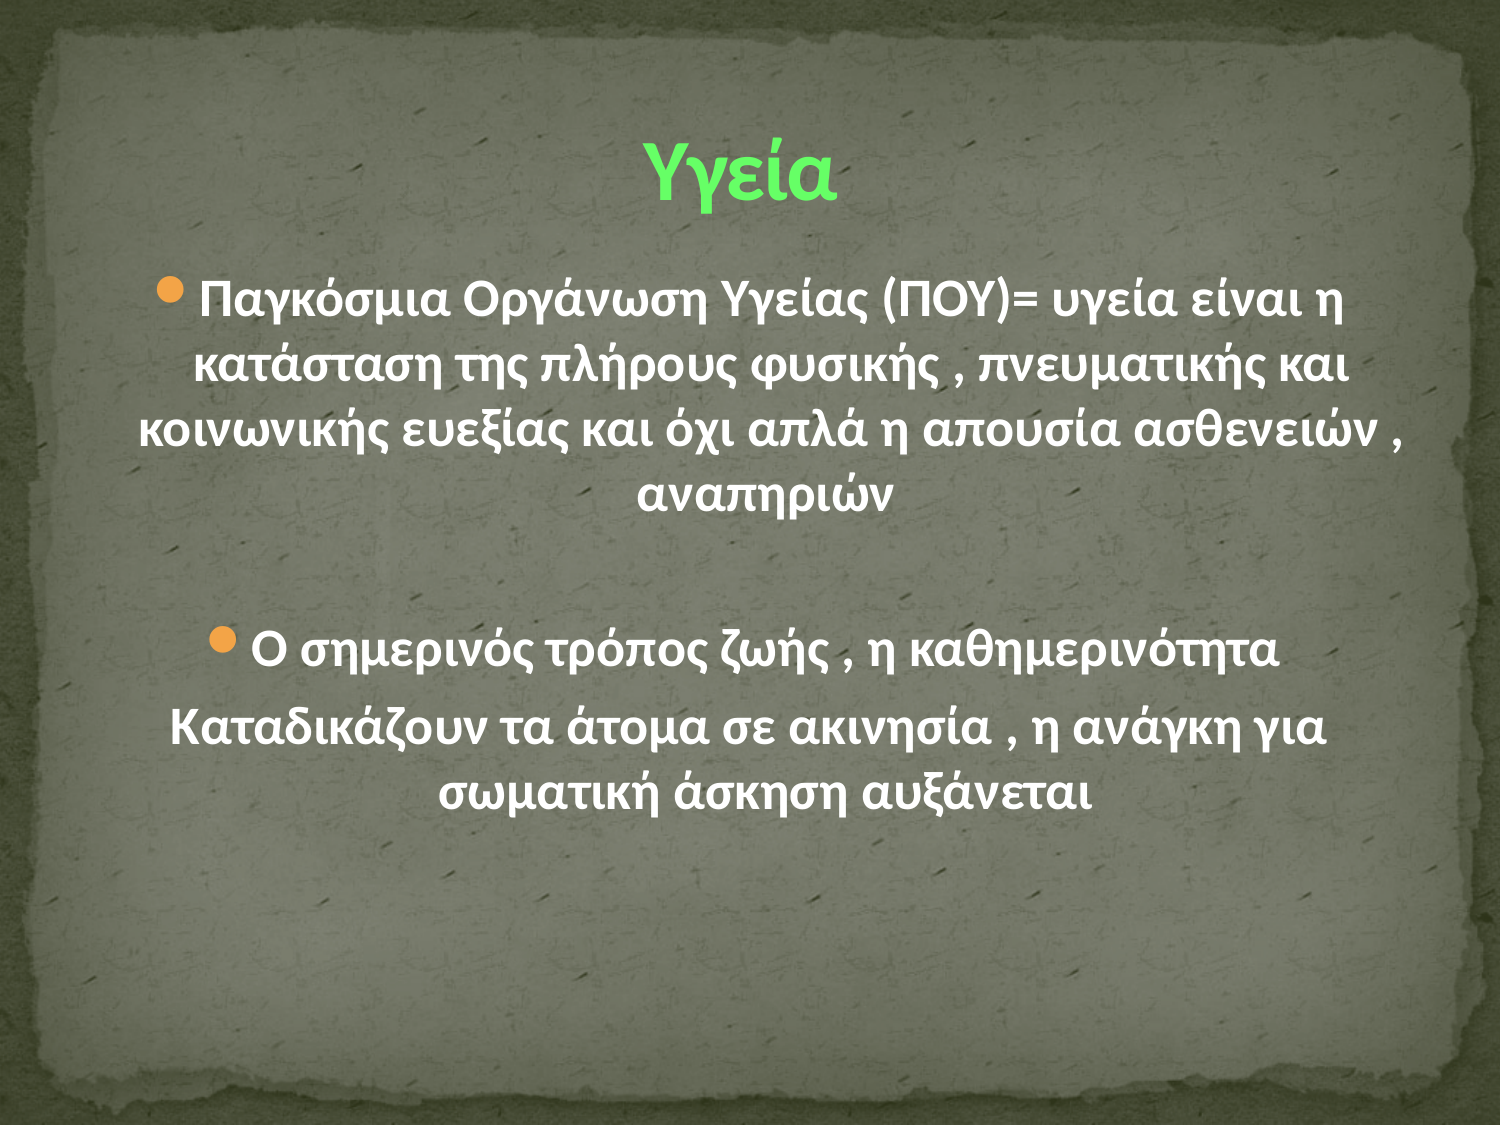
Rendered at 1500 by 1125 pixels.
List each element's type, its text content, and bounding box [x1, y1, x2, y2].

list Παγκόσμια Οργάνωση Υγείας (ΠΟΥ)= υγεία είναι η κατάσταση της πλήρους φυσικής , πνευματικής και κοινωνικής ευεξίας και όχι απλά η απουσία ασθενειών , αναπηριών Ο σημερινός τρόπος ζωής , η καθημερινότητα Καταδικάζουν τα άτομα σε ακινησία , η ανάγκη για σωματική άσκηση αυξάνεται [75, 255, 1425, 1000]
title Υγεία [74, 24, 1425, 225]
